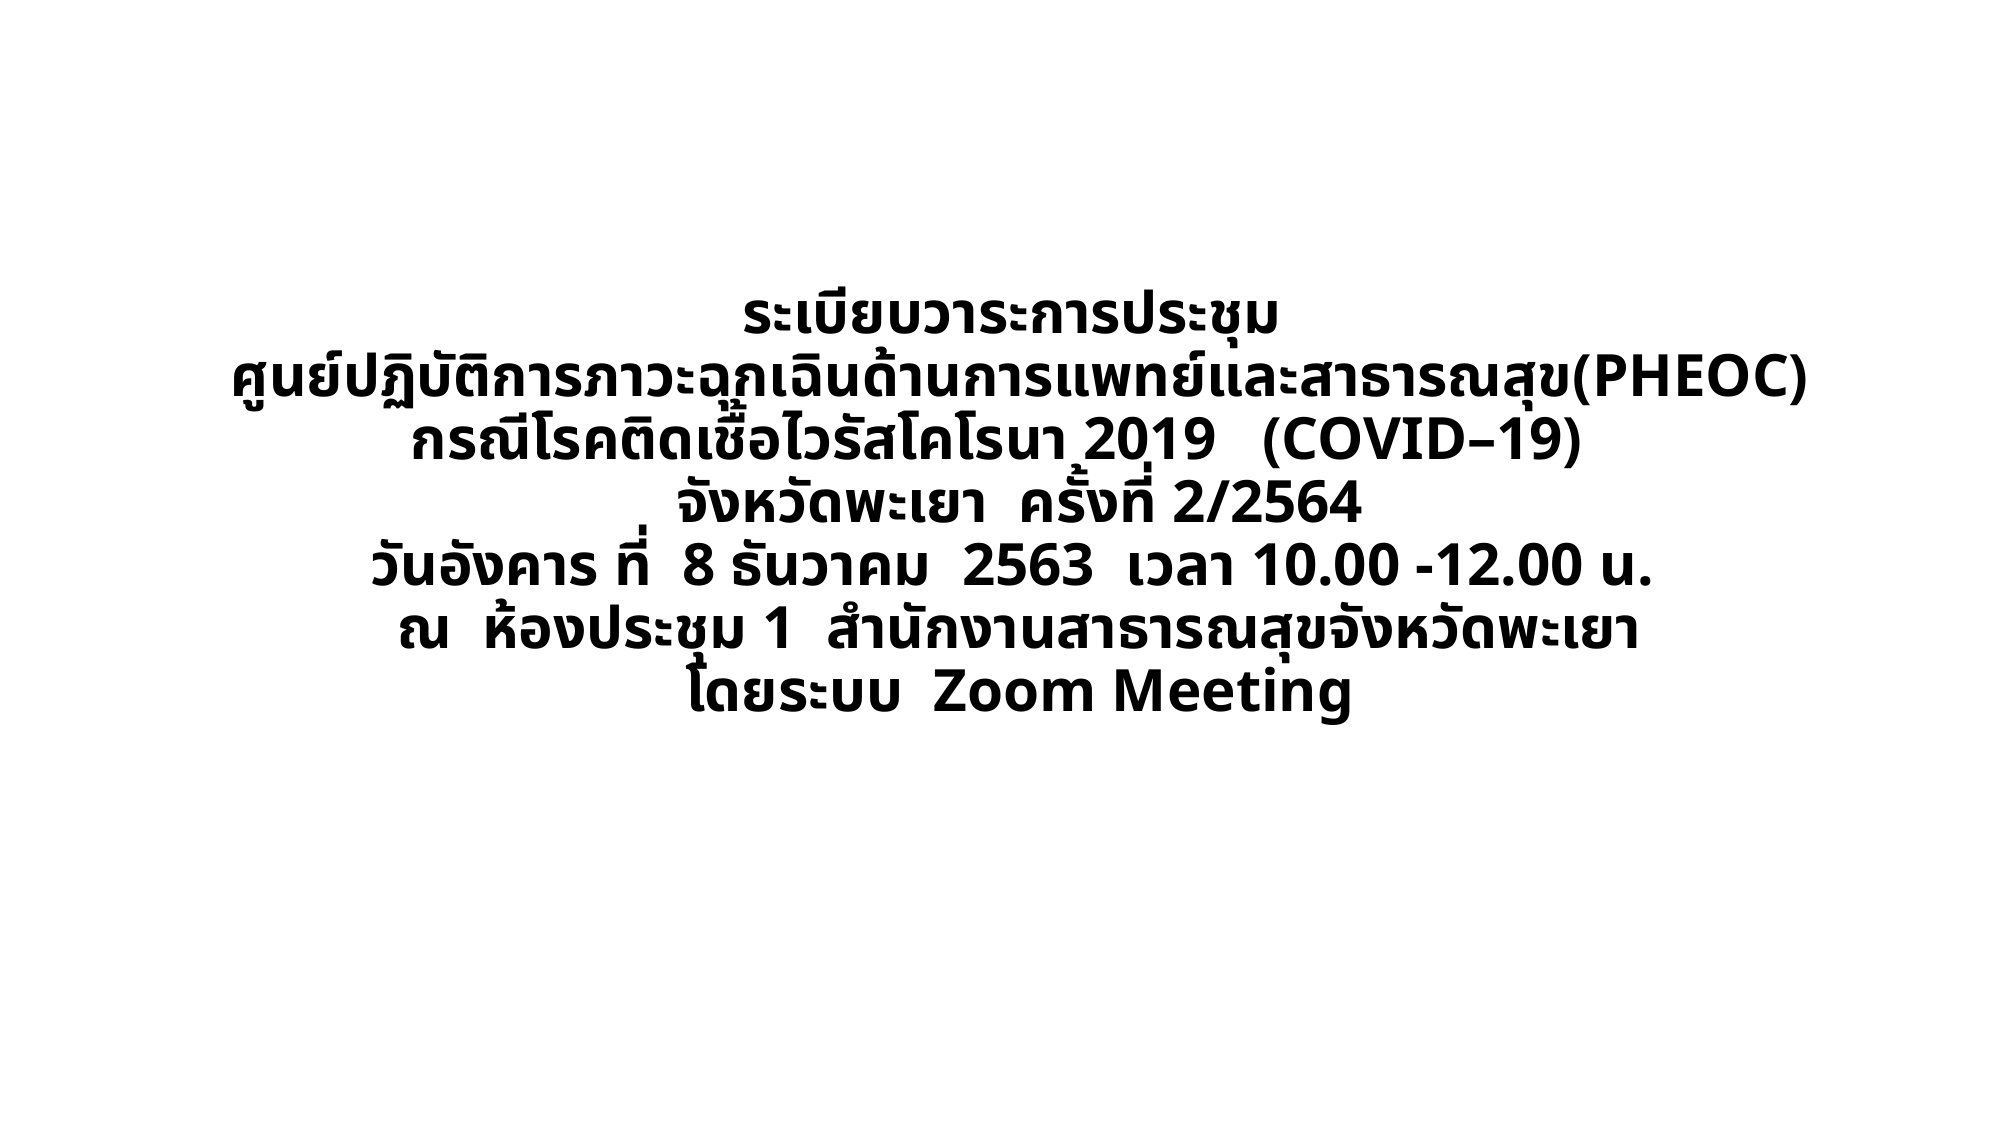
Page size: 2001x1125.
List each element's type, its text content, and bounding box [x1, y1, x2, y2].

title ระเบียบวาระการประชุม ศูนย์ปฏิบัติการภาวะฉุกเฉินด้านการแพทย์และสาธารณสุข(PHEOC) กรณีโรคติดเชื้อไวรัสโคโรนา 2019 (COVID–19) จังหวัดพะเยา ครั้งที่ 2/2564 วันอังคาร ที่ 8 ธันวาคม 2563 เวลา 10.00 -12.00 น. ณ ห้องประชุม 1 สำนักงานสาธารณสุขจังหวัดพะเยา โดยระบบ Zoom Meeting [95, 146, 1944, 732]
